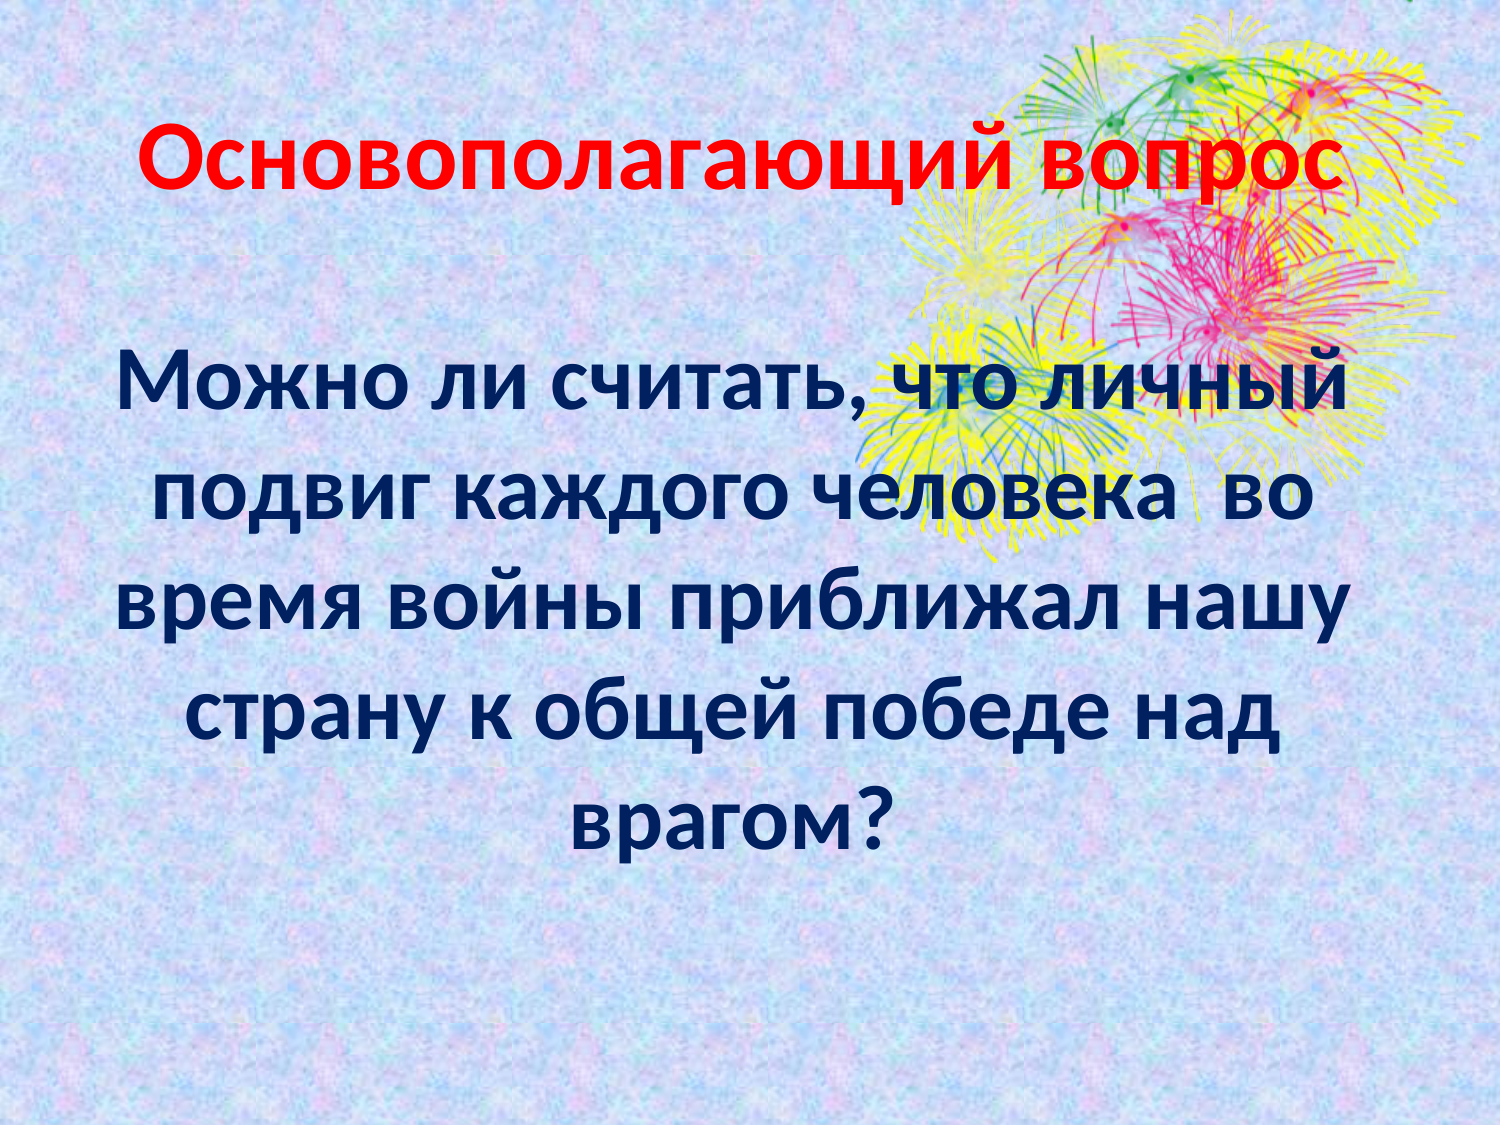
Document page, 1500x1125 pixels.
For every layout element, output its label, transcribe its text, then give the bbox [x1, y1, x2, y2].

text_box Основополагающий вопрос [122, 82, 850, 217]
picture [0, 0, 1500, 1125]
title Можно ли считать, что личный подвиг каждого человека во время войны приближал нашу страну к общей победе над врагом? [58, 210, 1409, 975]
